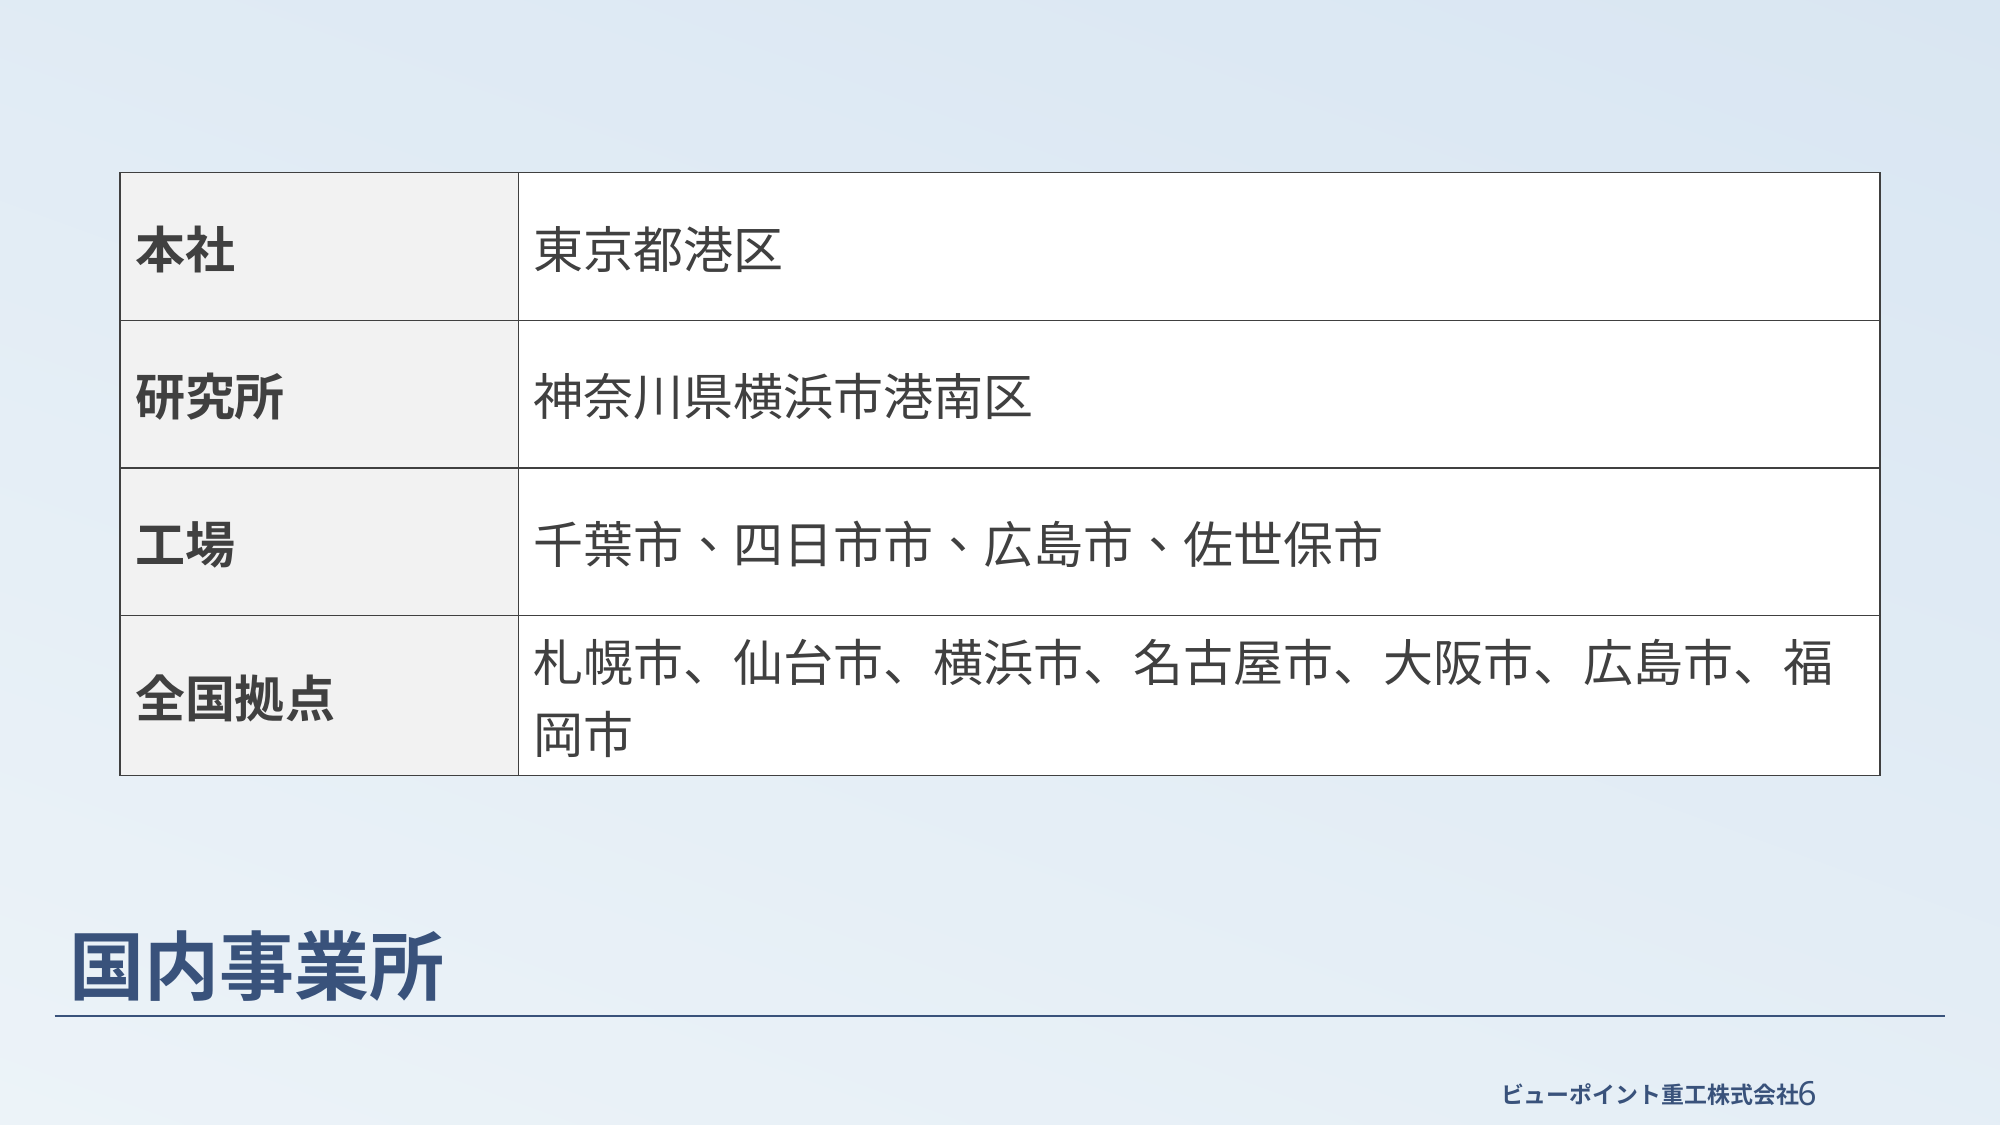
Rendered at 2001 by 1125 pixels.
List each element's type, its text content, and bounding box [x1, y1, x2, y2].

table_cell 工場 [121, 469, 518, 615]
table_header 本社 [121, 173, 518, 320]
table_header 東京都港区 [519, 173, 1879, 320]
table_cell 札幌市、仙台市、横浜市、名古屋市、大阪市、広島市、福岡市 [519, 616, 1879, 775]
table_cell 千葉市、四日市市、広島市、佐世保市 [519, 469, 1879, 615]
table_cell 研究所 [121, 321, 518, 467]
title 国内事業所 [54, 923, 1855, 1017]
table_cell 全国拠点 [121, 616, 518, 775]
table_cell 神奈川県横浜市港南区 [519, 321, 1879, 467]
